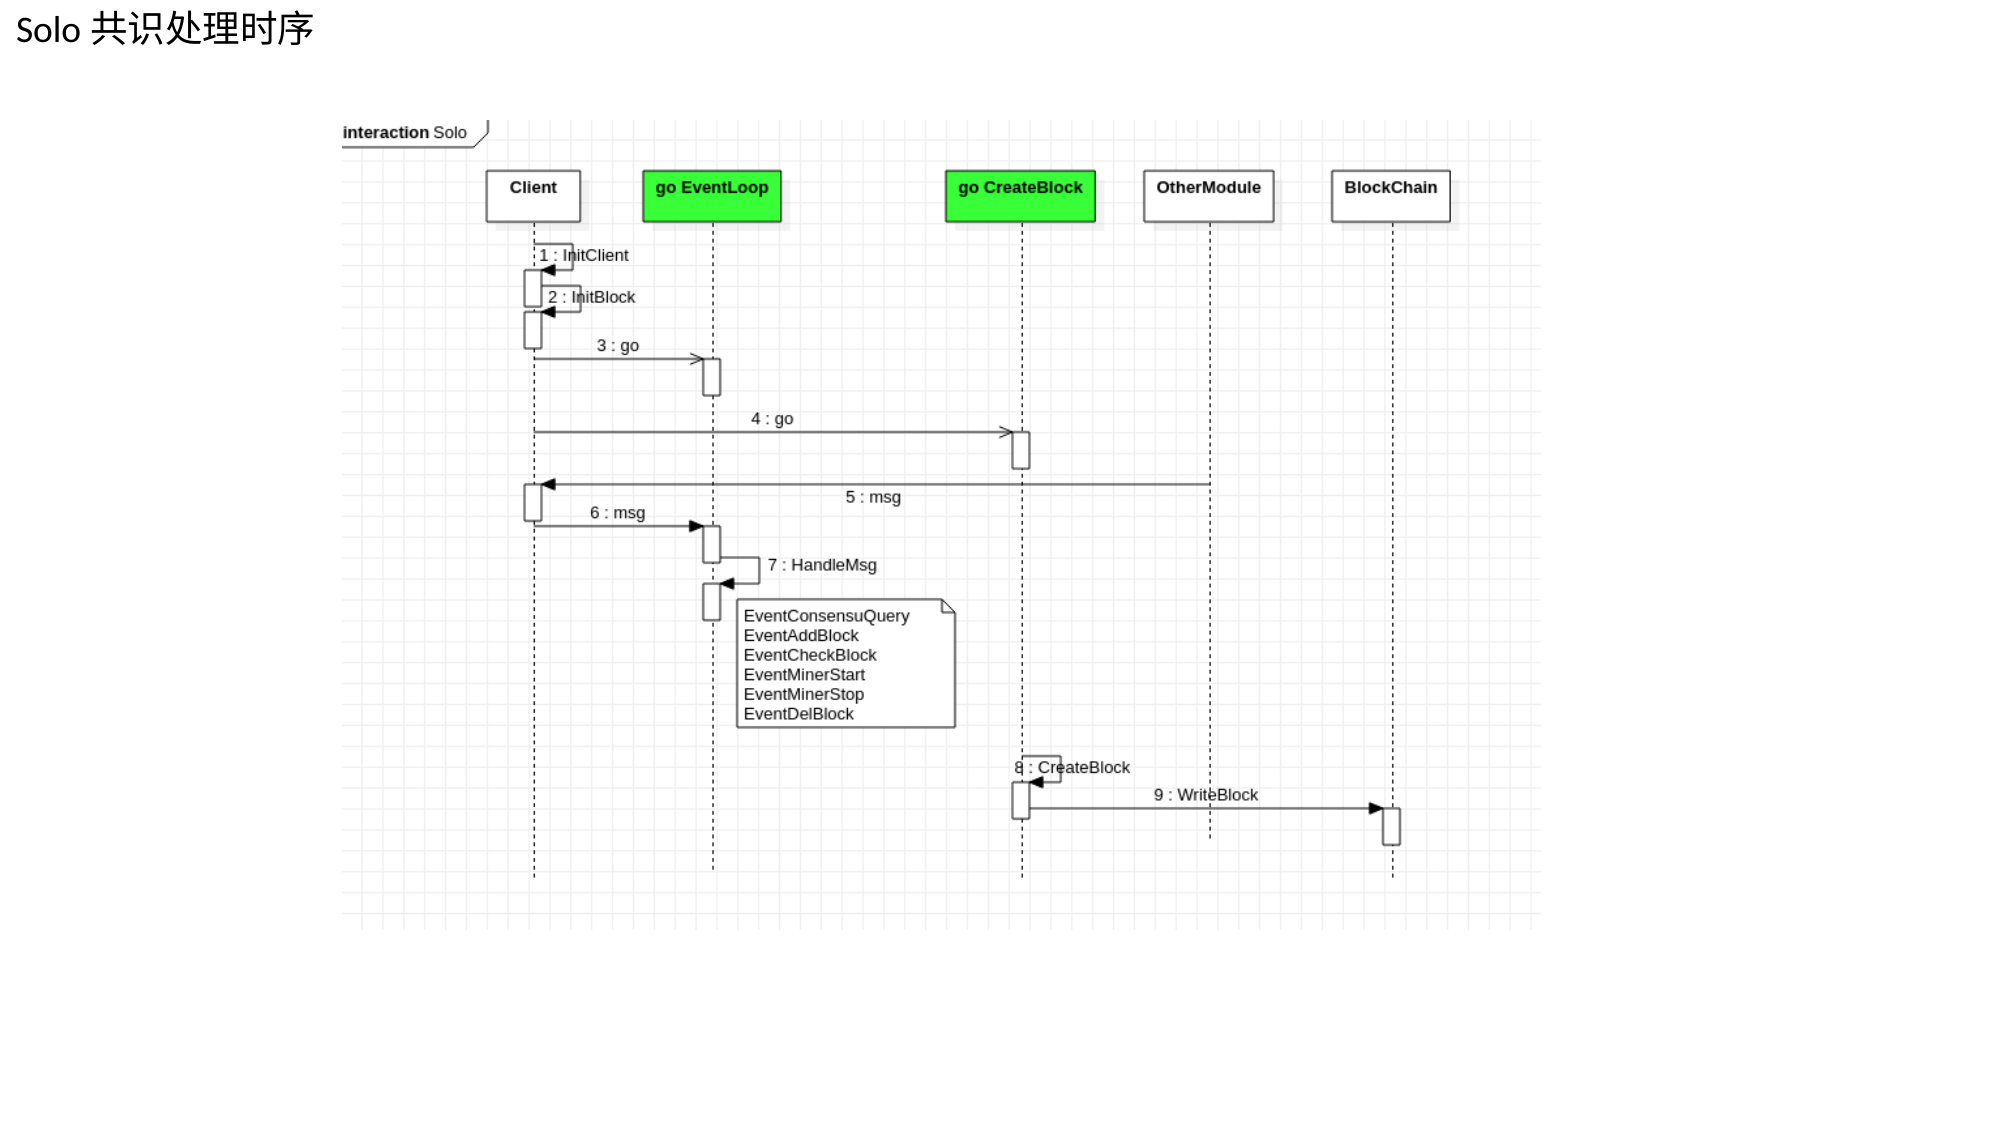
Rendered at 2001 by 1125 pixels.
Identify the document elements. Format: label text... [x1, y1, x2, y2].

picture [342, 120, 1541, 930]
text_box Solo共识处理时序 [1, 0, 331, 58]
